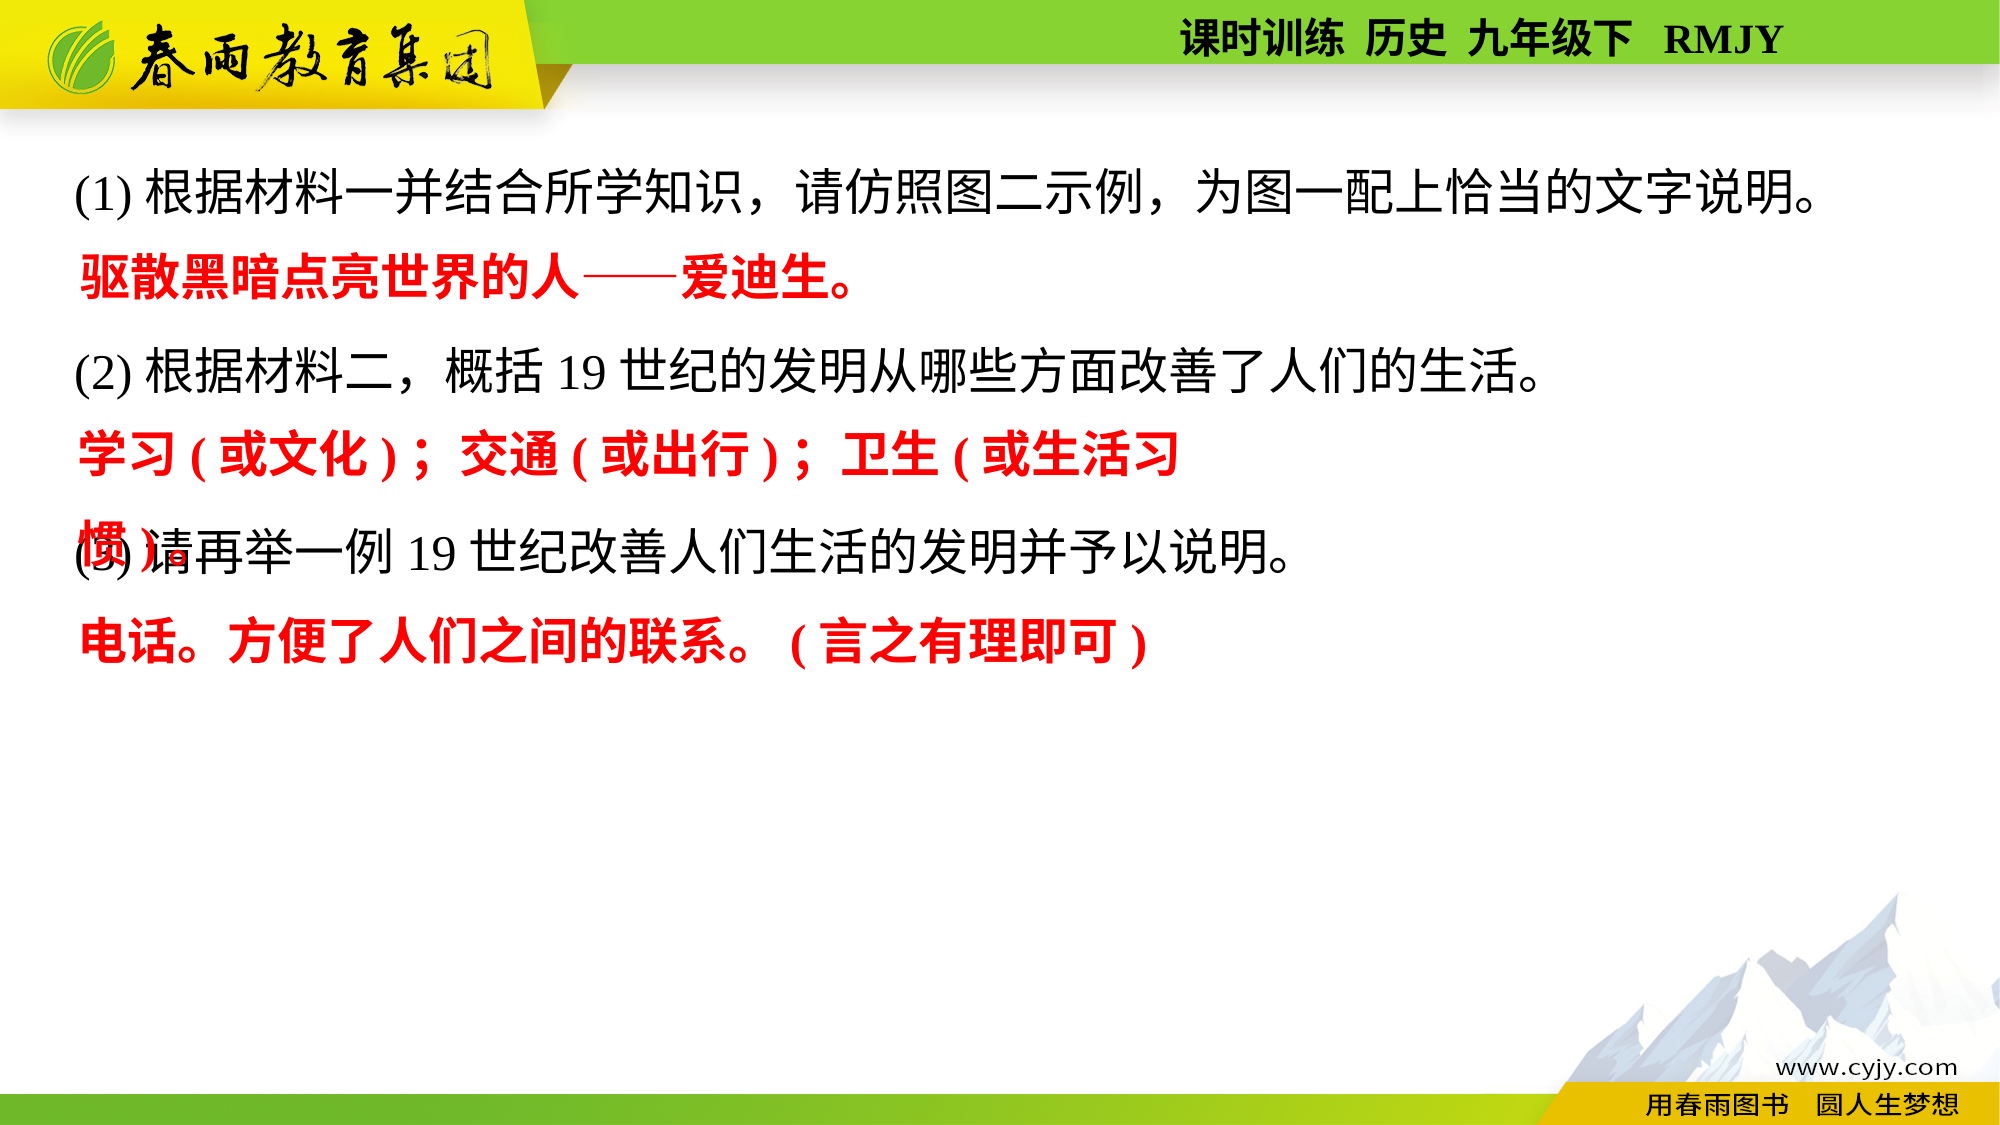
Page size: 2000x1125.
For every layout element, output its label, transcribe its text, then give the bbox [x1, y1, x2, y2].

text_box 电话。方便了人们之间的联系。(言之有理即可) [63, 571, 1307, 677]
picture [0, 0, 2000, 1125]
list (1)根据材料一并结合所学知识，请仿照图二示例，为图一配上恰当的文字说明。 (2)根据材料二，概括19世纪的发明从哪些方面改善了人们的生活。 (3)请再举一例19世纪改善人们生活的发明并予以说明。 [59, 122, 1944, 592]
text_box 学习(或文化)；交通(或出行)；卫生(或生活习惯)。 [63, 385, 1331, 580]
text_box 驱散黑暗点亮世界的人——爱迪生。 [65, 208, 896, 313]
